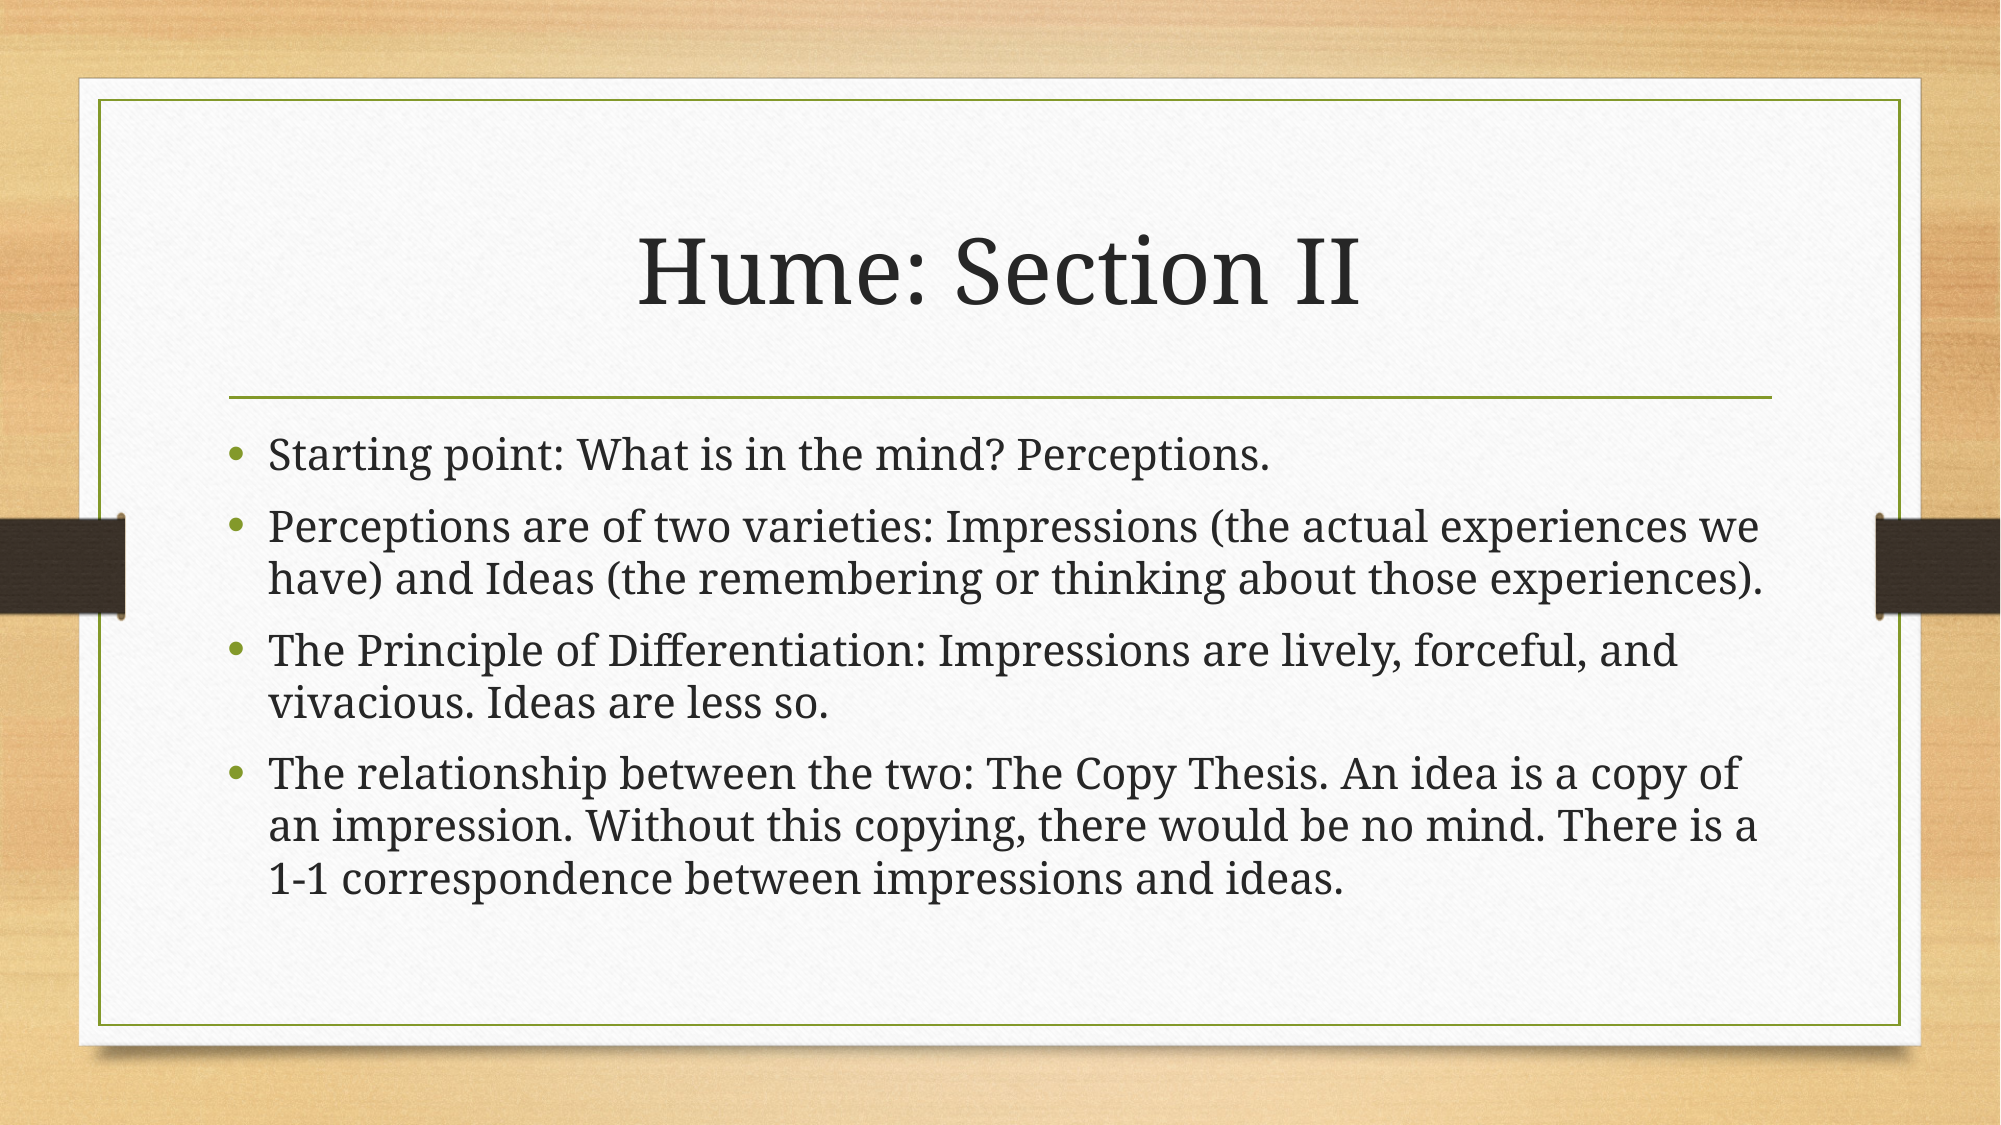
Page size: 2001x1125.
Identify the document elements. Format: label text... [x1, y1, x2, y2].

list Starting point: What is in the mind? Perceptions. Perceptions are of two varieties: Impressions (the actual experiences we have) and Ideas (the remembering or thinking about those experiences). The Principle of Differentiation: Impressions are lively, forceful, and vivacious. Ideas are less so. The relationship between the two: The Copy Thesis. An idea is a copy of an impression. Without this copying, there would be no mind. There is a 1-1 correspondence between impressions and ideas. [212, 419, 1788, 964]
title Hume: Section II [212, 161, 1788, 375]
picture [0, 0, 2001, 1125]
